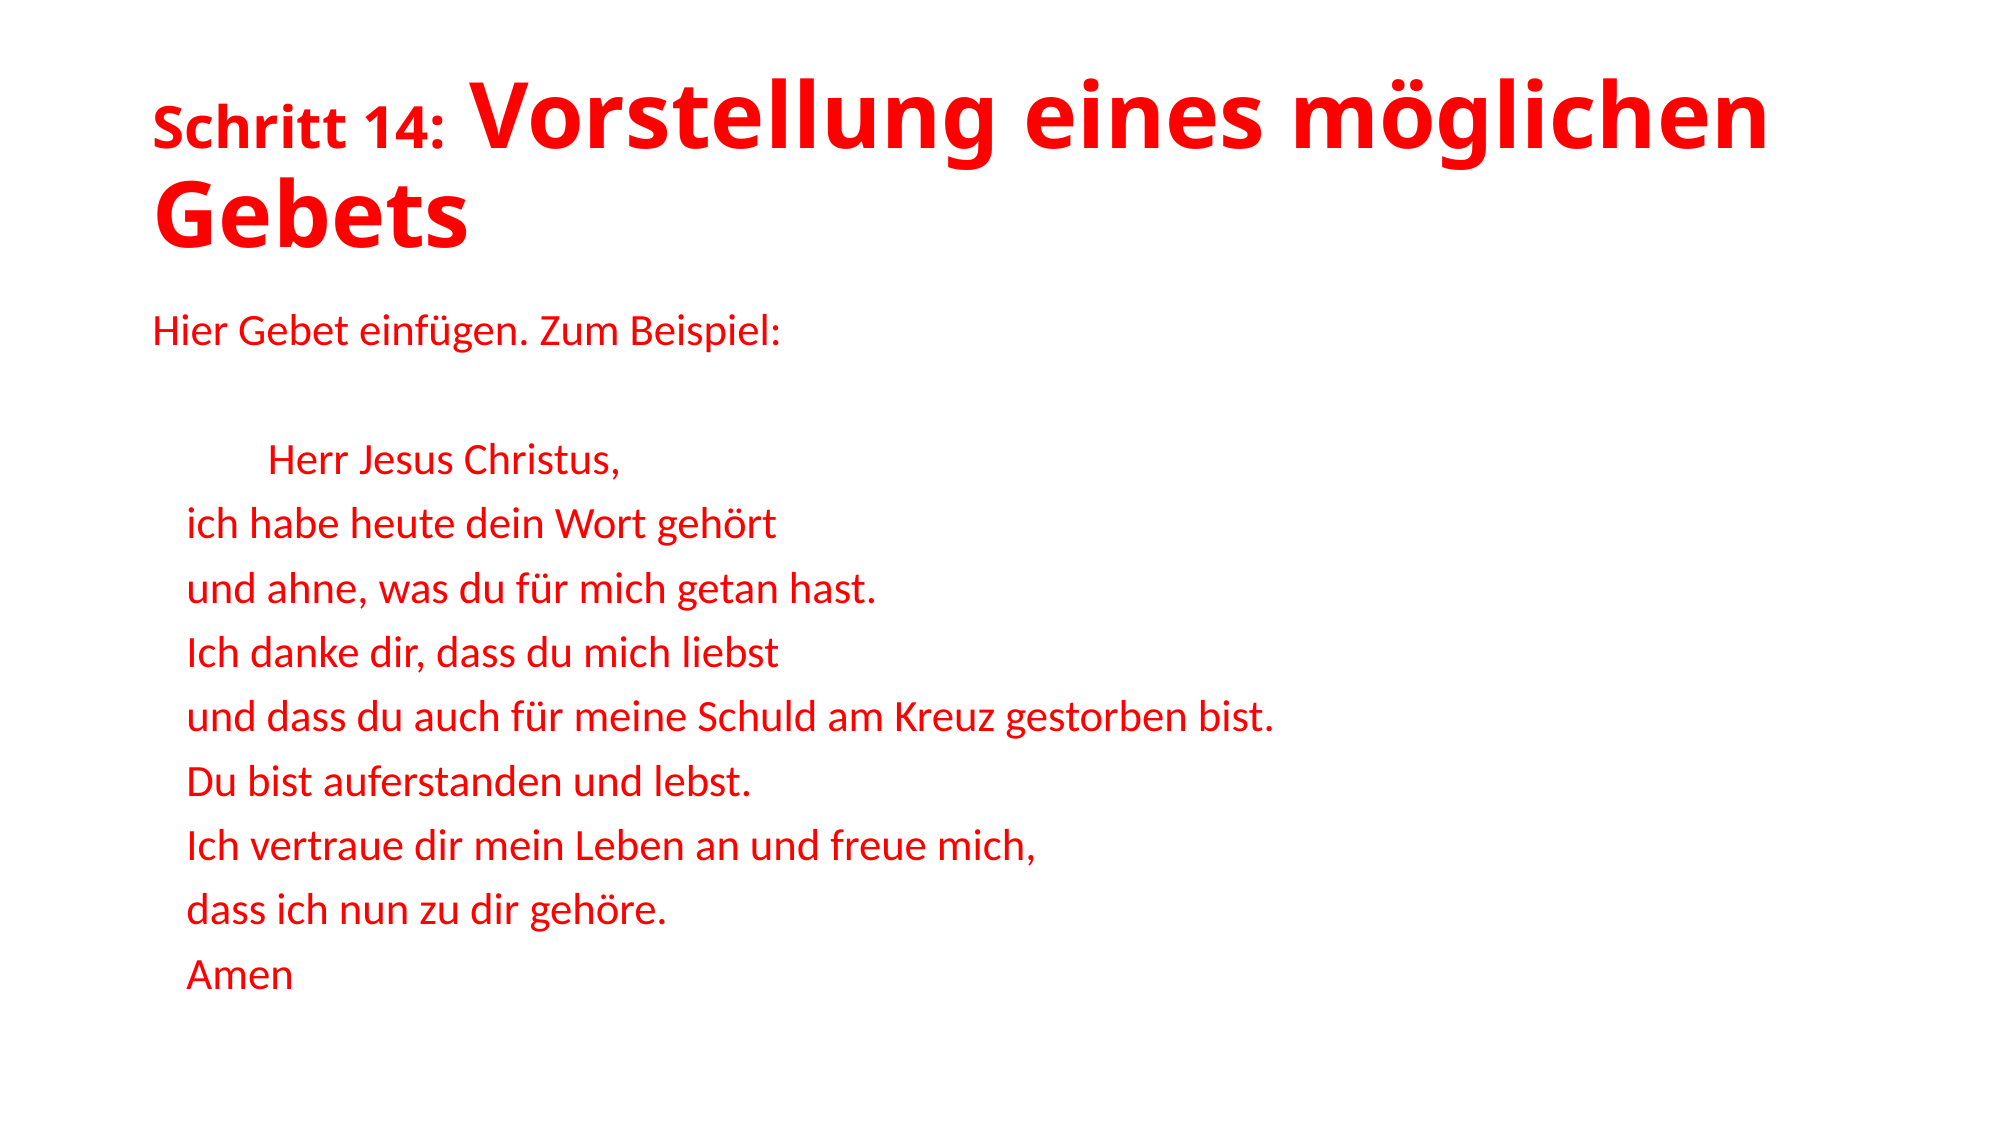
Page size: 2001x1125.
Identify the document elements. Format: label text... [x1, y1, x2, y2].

title Schritt 14: Vorstellung eines möglichen Gebets [137, 59, 1863, 278]
list Hier Gebet einfügen. Zum Beispiel: Herr Jesus Christus, ich habe heute dein Wort gehört und ahne, was du für mich getan hast. Ich danke dir, dass du mich liebst und dass du auch für meine Schuld am Kreuz gestorben bist. Du bist auferstanden und lebst. Ich vertraue dir mein Leben an und freue mich, dass ich nun zu dir gehöre. Amen [137, 299, 1863, 1014]
